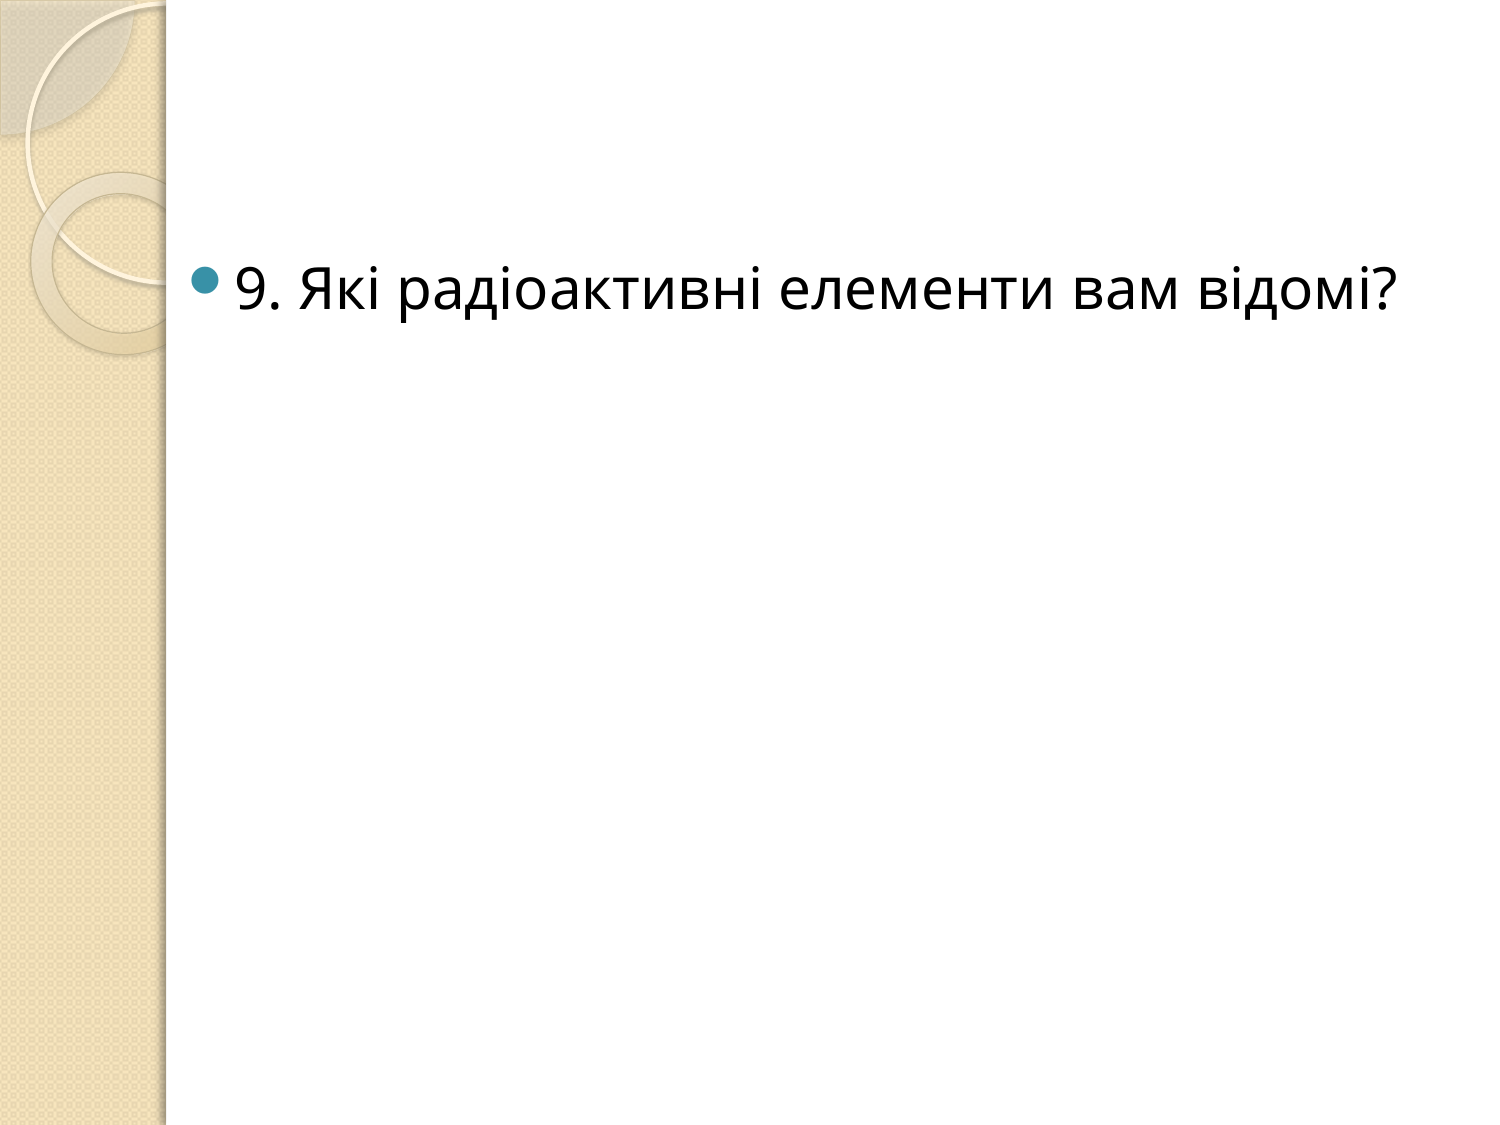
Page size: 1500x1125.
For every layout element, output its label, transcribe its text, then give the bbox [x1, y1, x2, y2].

list 9. Які радіоактивні елементи вам відомі? [159, 243, 1466, 1025]
